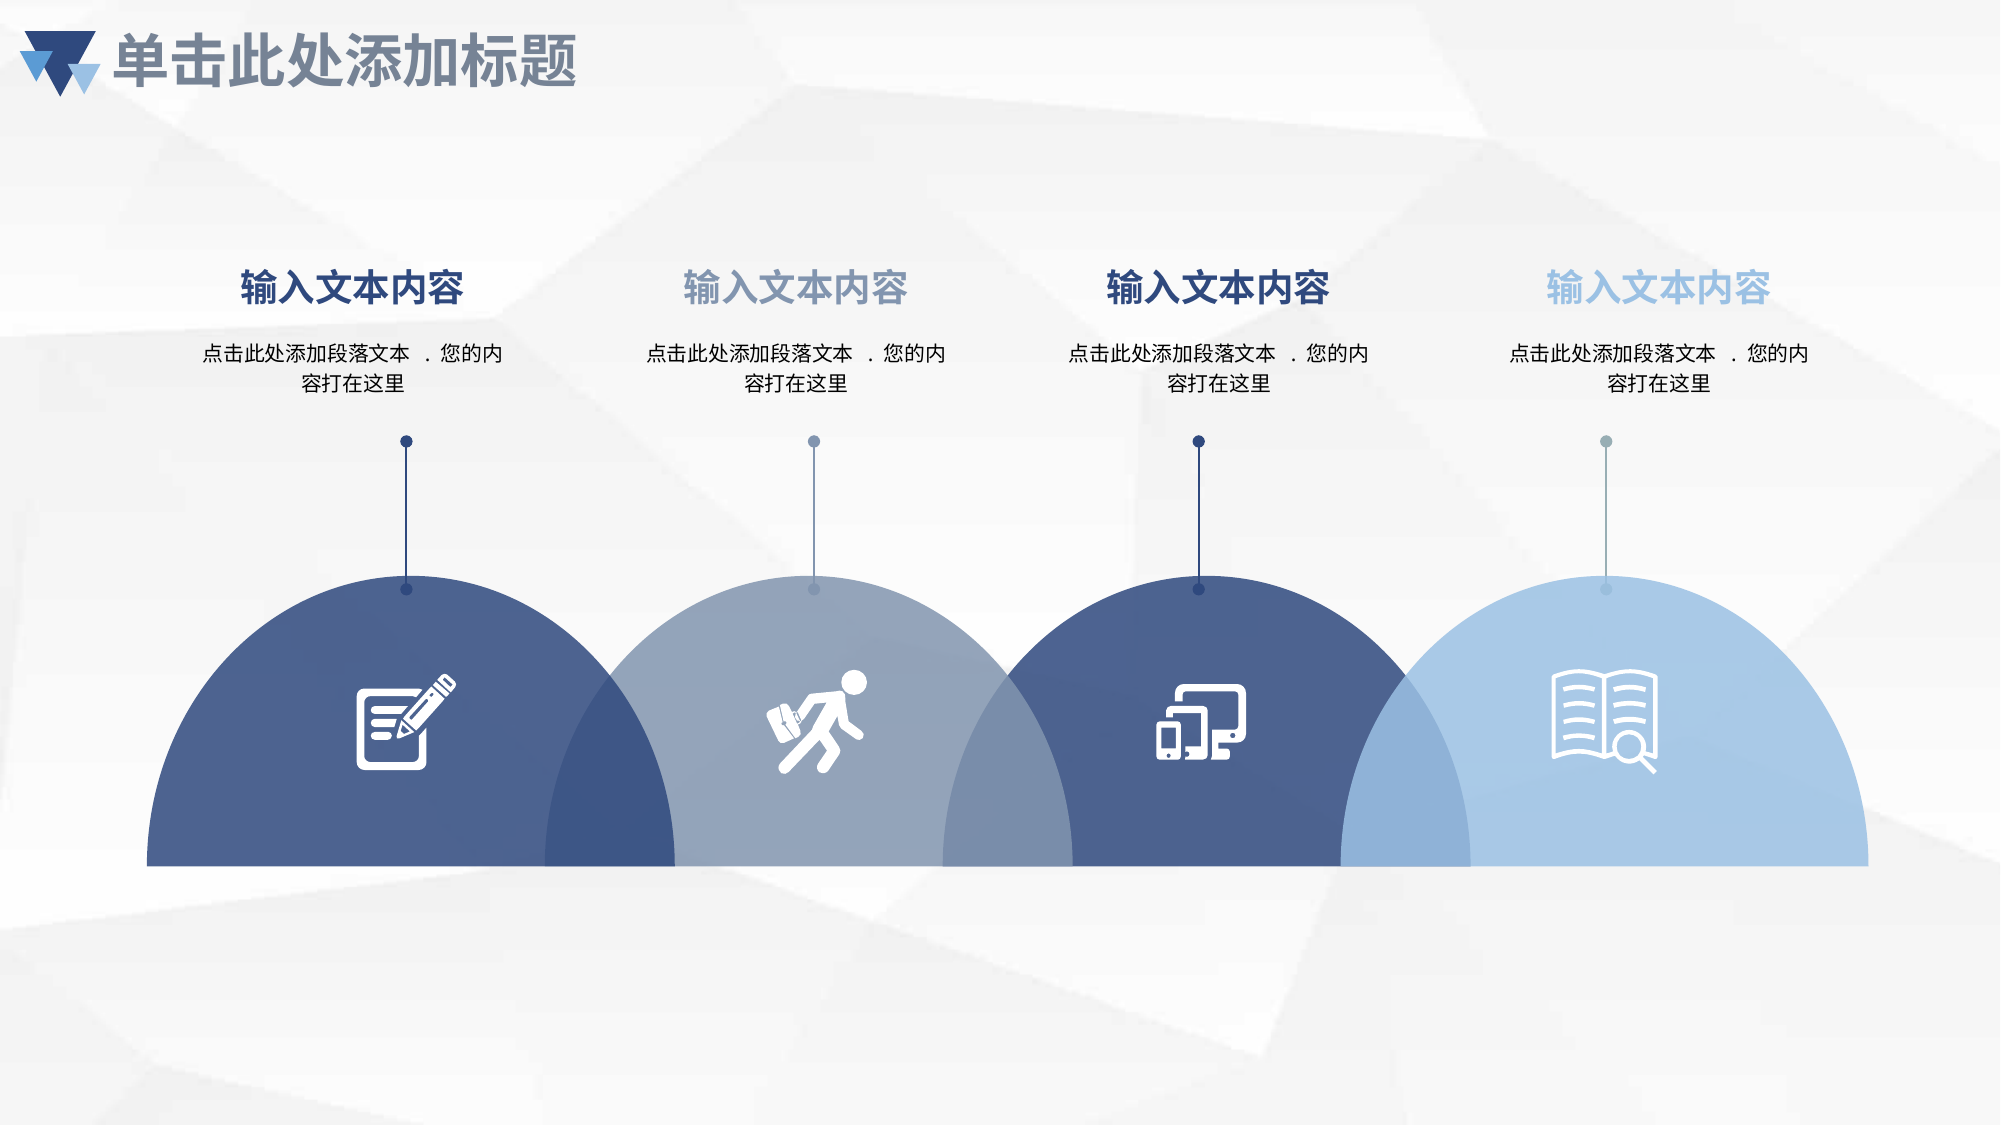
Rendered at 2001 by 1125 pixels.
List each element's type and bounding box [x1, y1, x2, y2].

text_box [1340, 575, 1869, 867]
text_box [675, 575, 1073, 867]
text_box [1073, 575, 1340, 867]
text_box [1503, 257, 1816, 421]
picture [0, 0, 2001, 1125]
text_box [197, 257, 509, 421]
text_box [1063, 257, 1375, 421]
text_box [146, 575, 675, 867]
text_box [640, 257, 952, 421]
